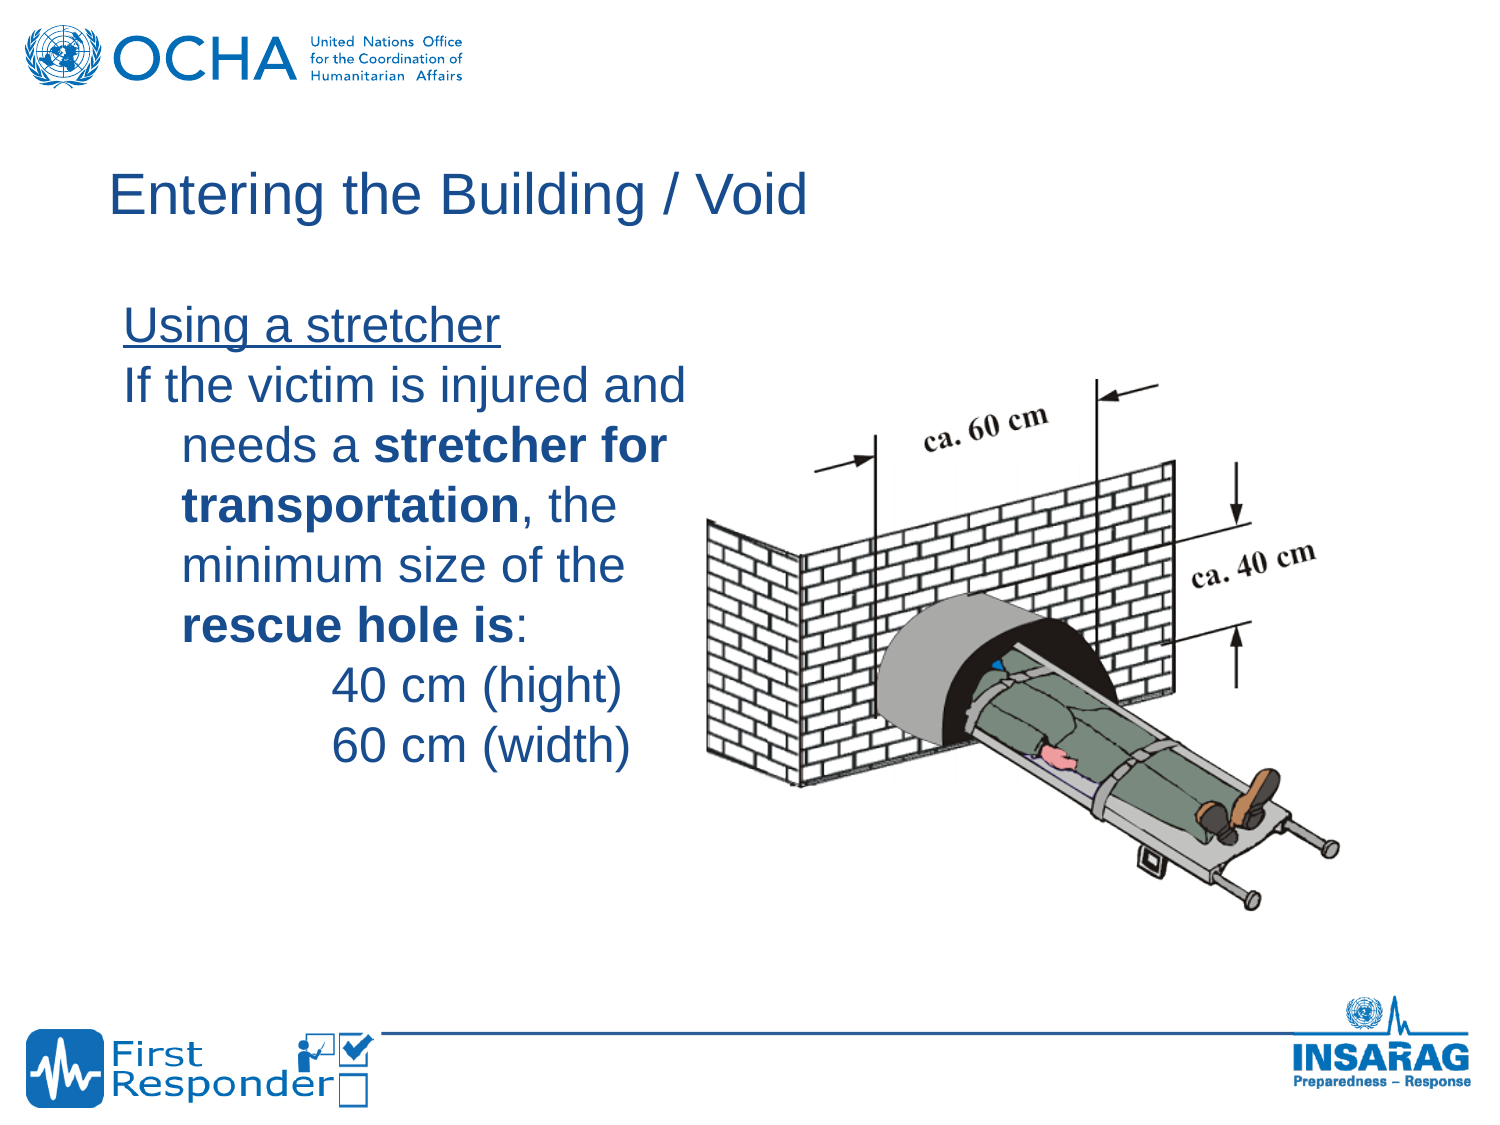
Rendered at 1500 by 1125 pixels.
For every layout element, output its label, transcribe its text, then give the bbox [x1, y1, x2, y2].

picture [1287, 995, 1471, 1094]
picture [24, 1024, 375, 1113]
title Entering the Building / Void [100, 147, 1255, 243]
picture [662, 379, 1376, 926]
text_box Using a stretcher If the victim is injured and needs a stretcher for transportation, the minimum size of the rescue hole is: 40 cm (hight) 60 cm (width) [108, 285, 800, 840]
